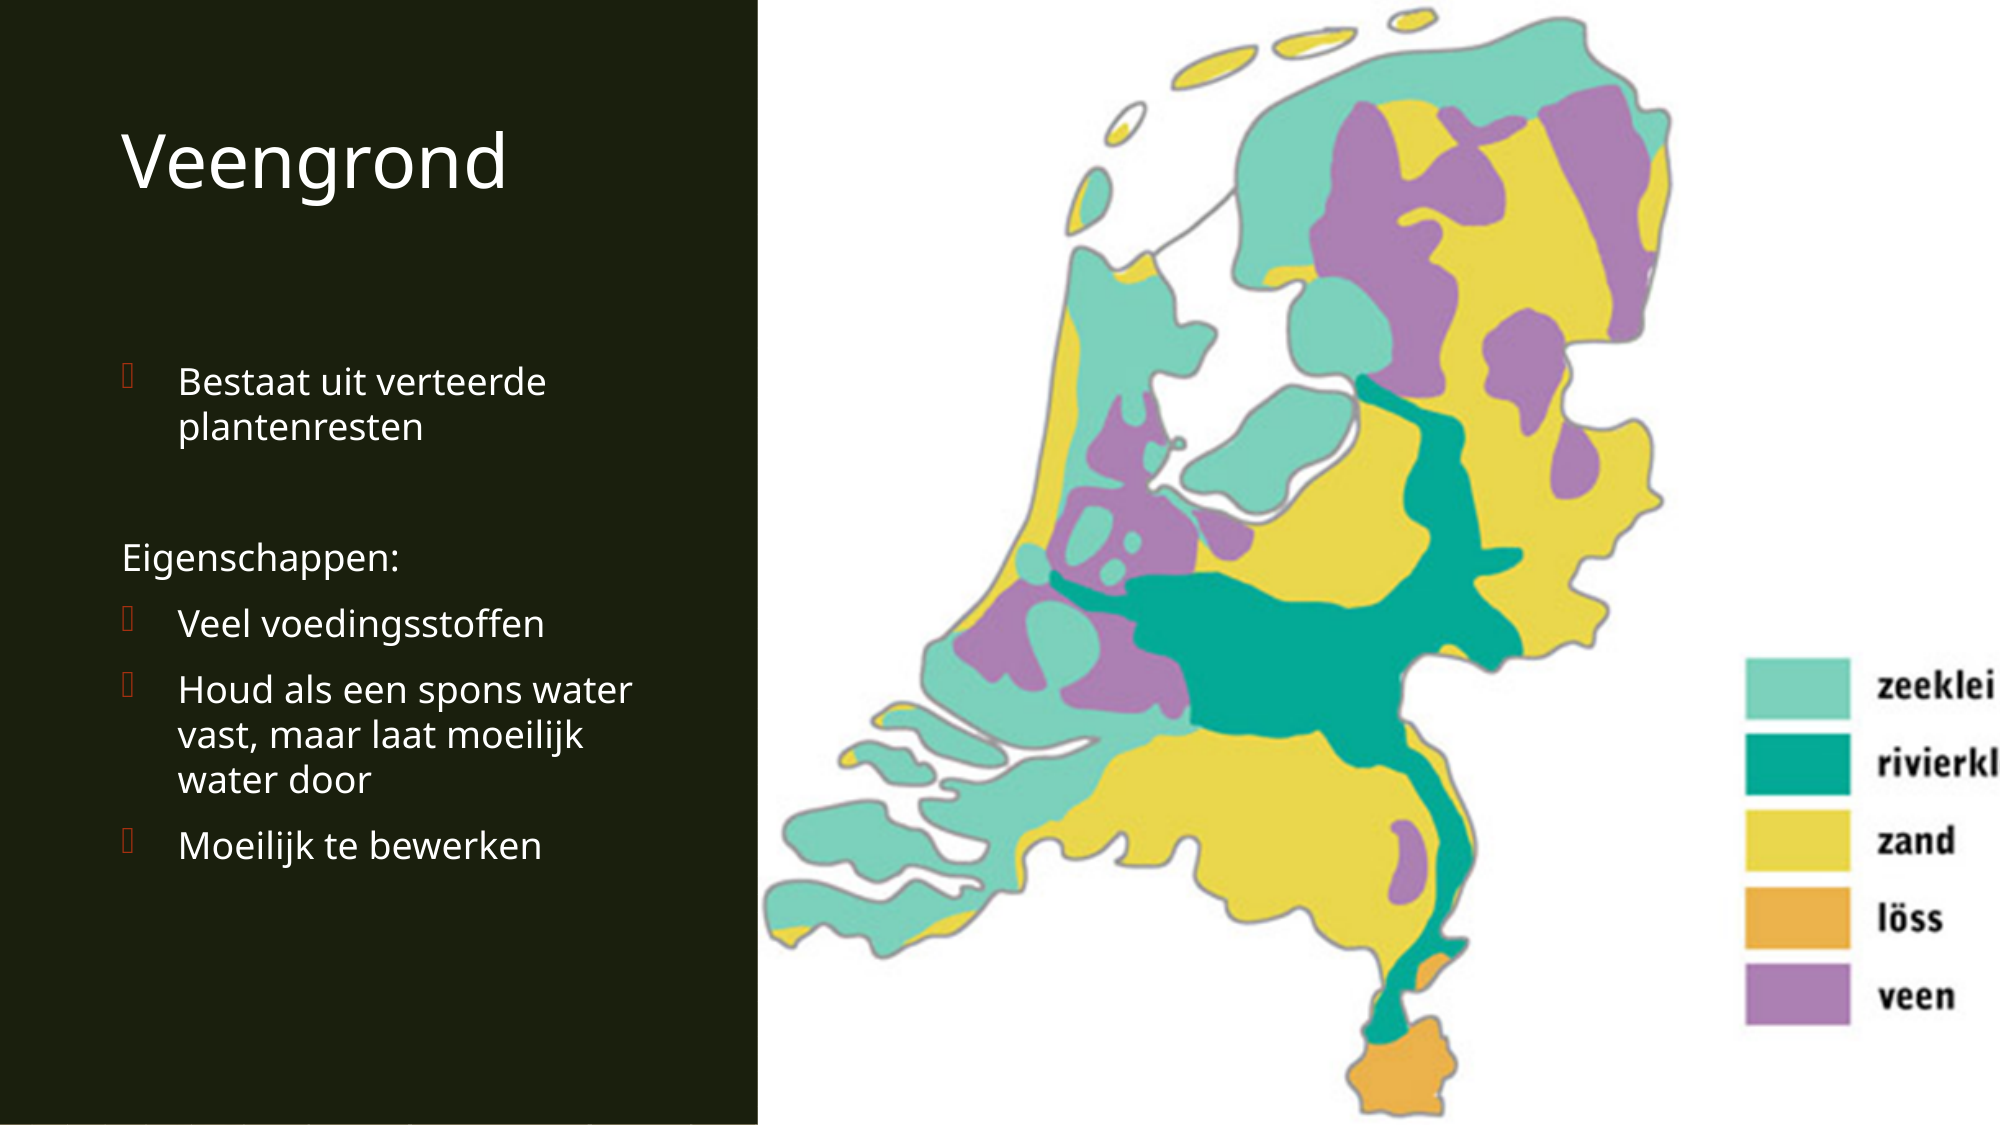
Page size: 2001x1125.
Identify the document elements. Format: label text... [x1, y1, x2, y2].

list Bestaat uit verteerde plantenresten Eigenschappen: Veel voedingsstoffen Houd als een spons water vast, maar laat moeilijk water door Moeilijk te bewerken [106, 350, 706, 967]
picture [757, 0, 2000, 1125]
title Veengrond [106, 105, 706, 313]
text_box [0, 0, 757, 1125]
